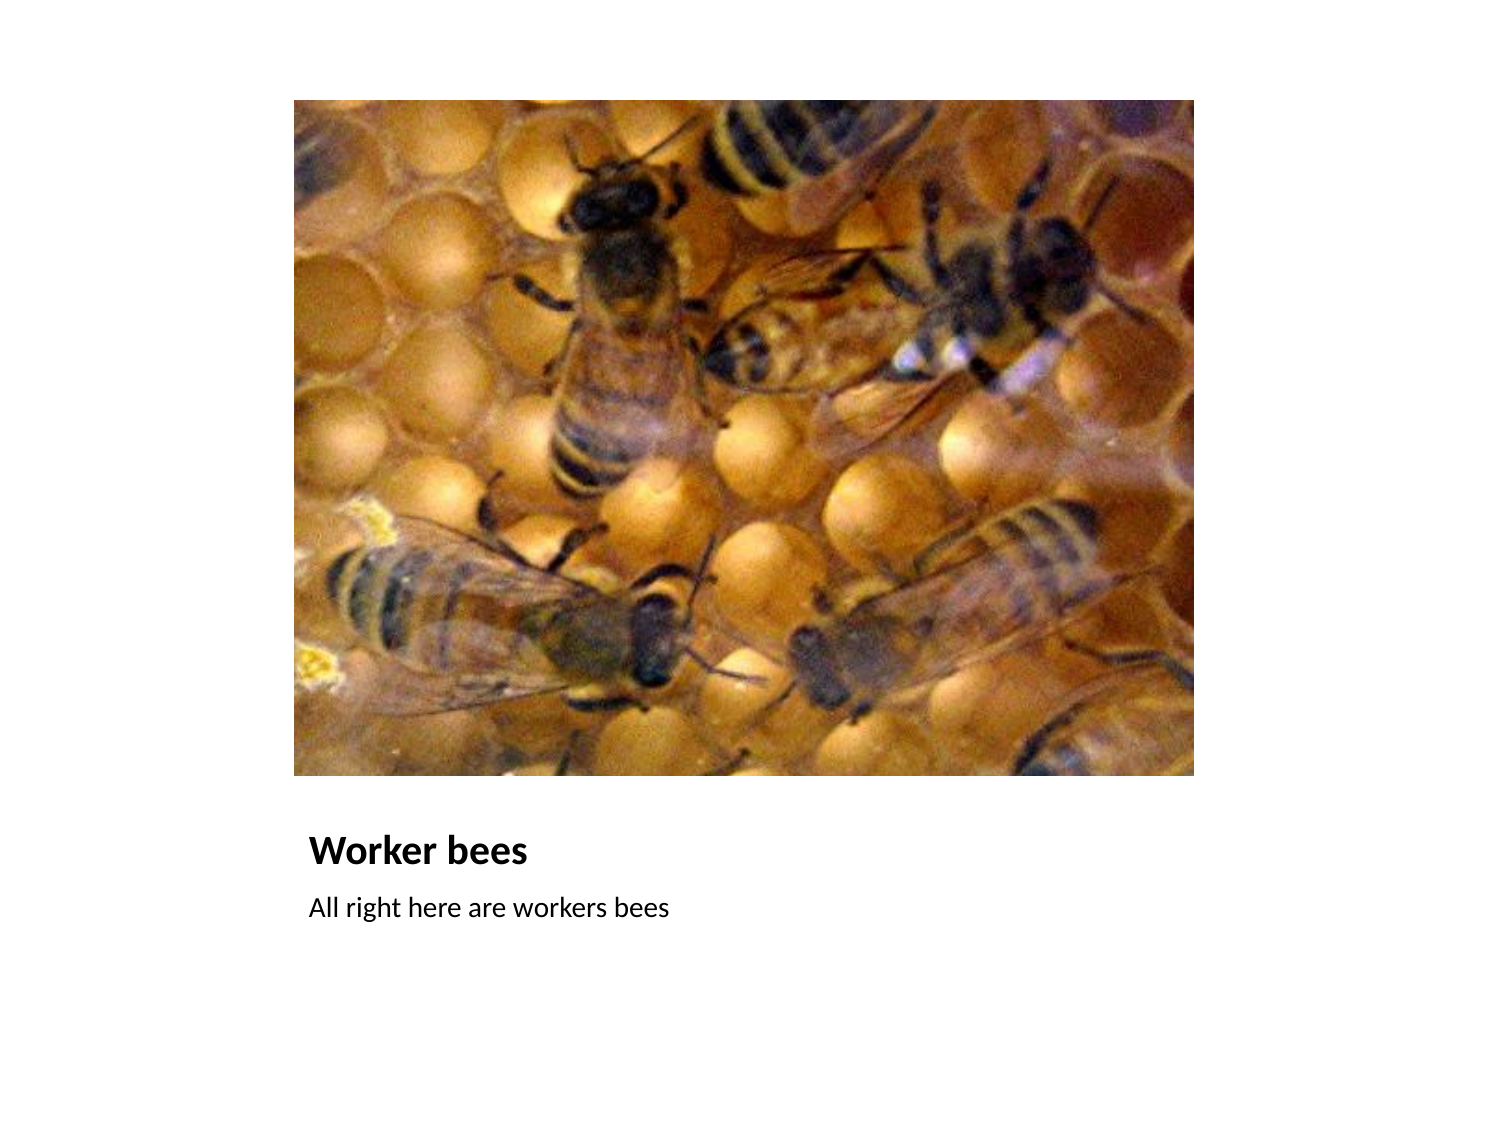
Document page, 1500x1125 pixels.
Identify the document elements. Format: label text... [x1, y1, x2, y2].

list All right here are workers bees [294, 880, 1194, 1013]
picture [293, 100, 1195, 776]
title Worker bees [294, 787, 1194, 880]
